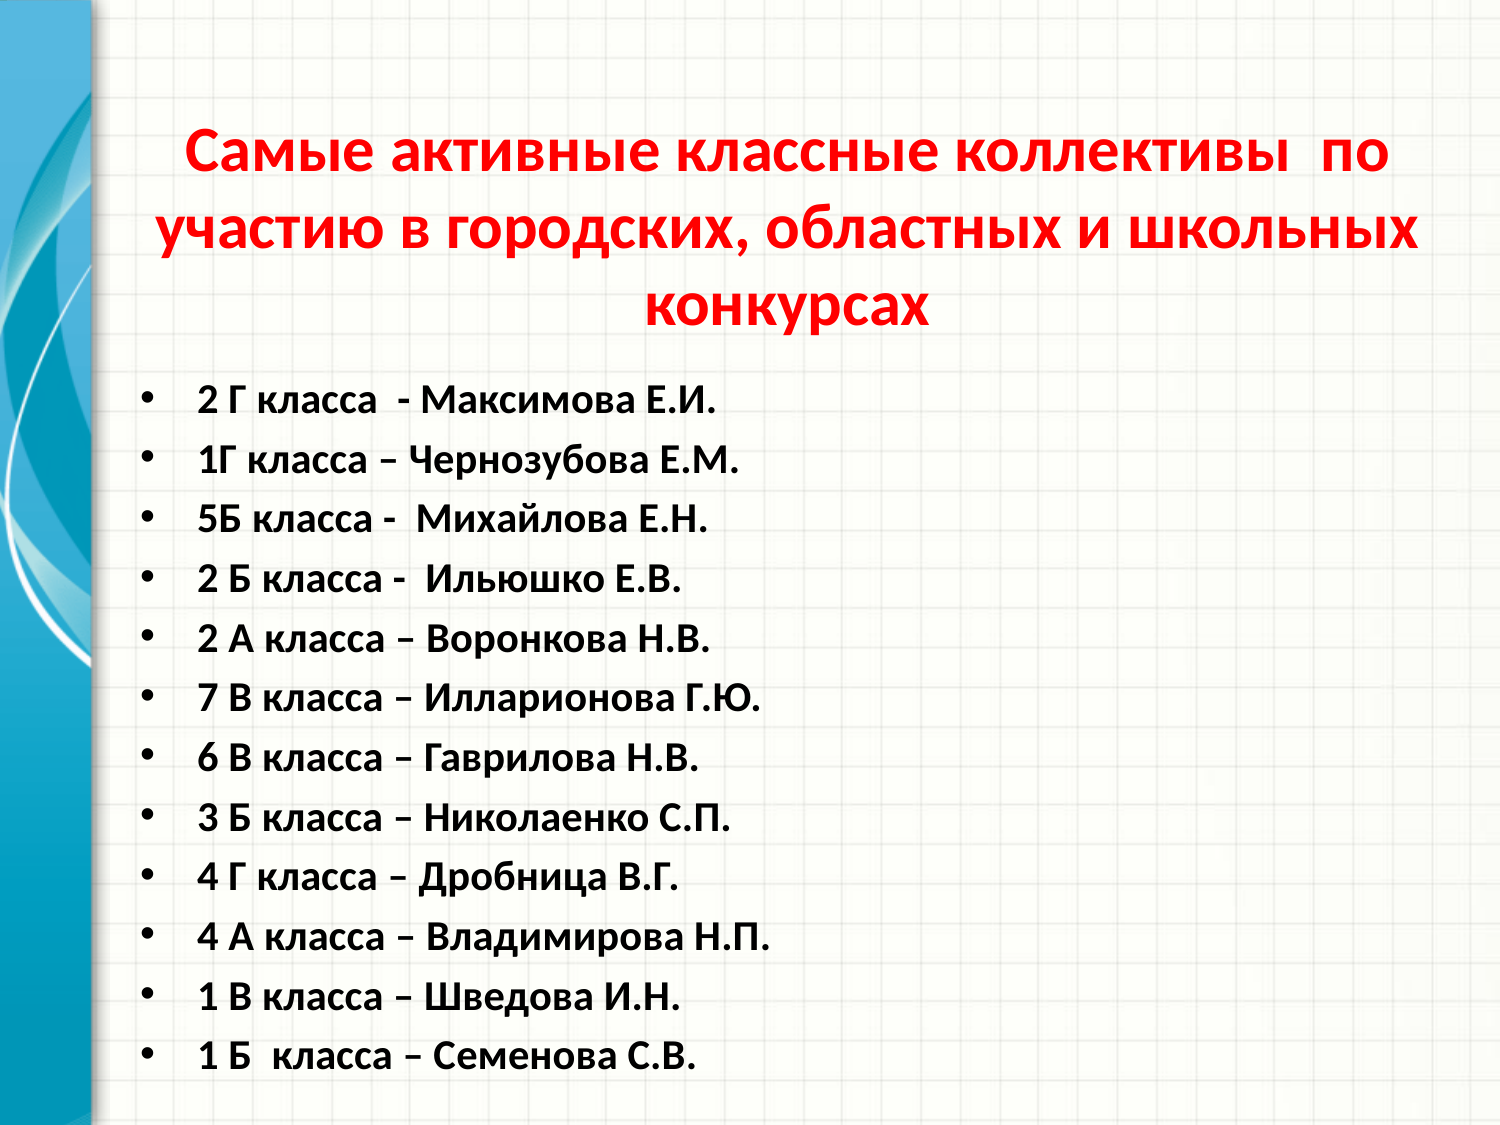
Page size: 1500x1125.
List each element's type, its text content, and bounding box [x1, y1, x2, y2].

list 2 Г класса - Максимова Е.И. 1Г класса – Чернозубова Е.М. 5Б класса - Михайлова Е.Н. 2 Б класса - Ильюшко Е.В. 2 А класса – Воронкова Н.В. 7 В класса – Илларионова Г.Ю. 6 В класса – Гаврилова Н.В. 3 Б класса – Николаенко С.П. 4 Г класса – Дробница В.Г. 4 А класса – Владимирова Н.П. 1 В класса – Шведова И.Н. 1 Б класса – Семенова С.В. [125, 363, 1450, 1090]
picture [0, 0, 1500, 1125]
title Самые активные классные коллективы по участию в городских, областных и школьных конкурсах [125, 70, 1450, 363]
